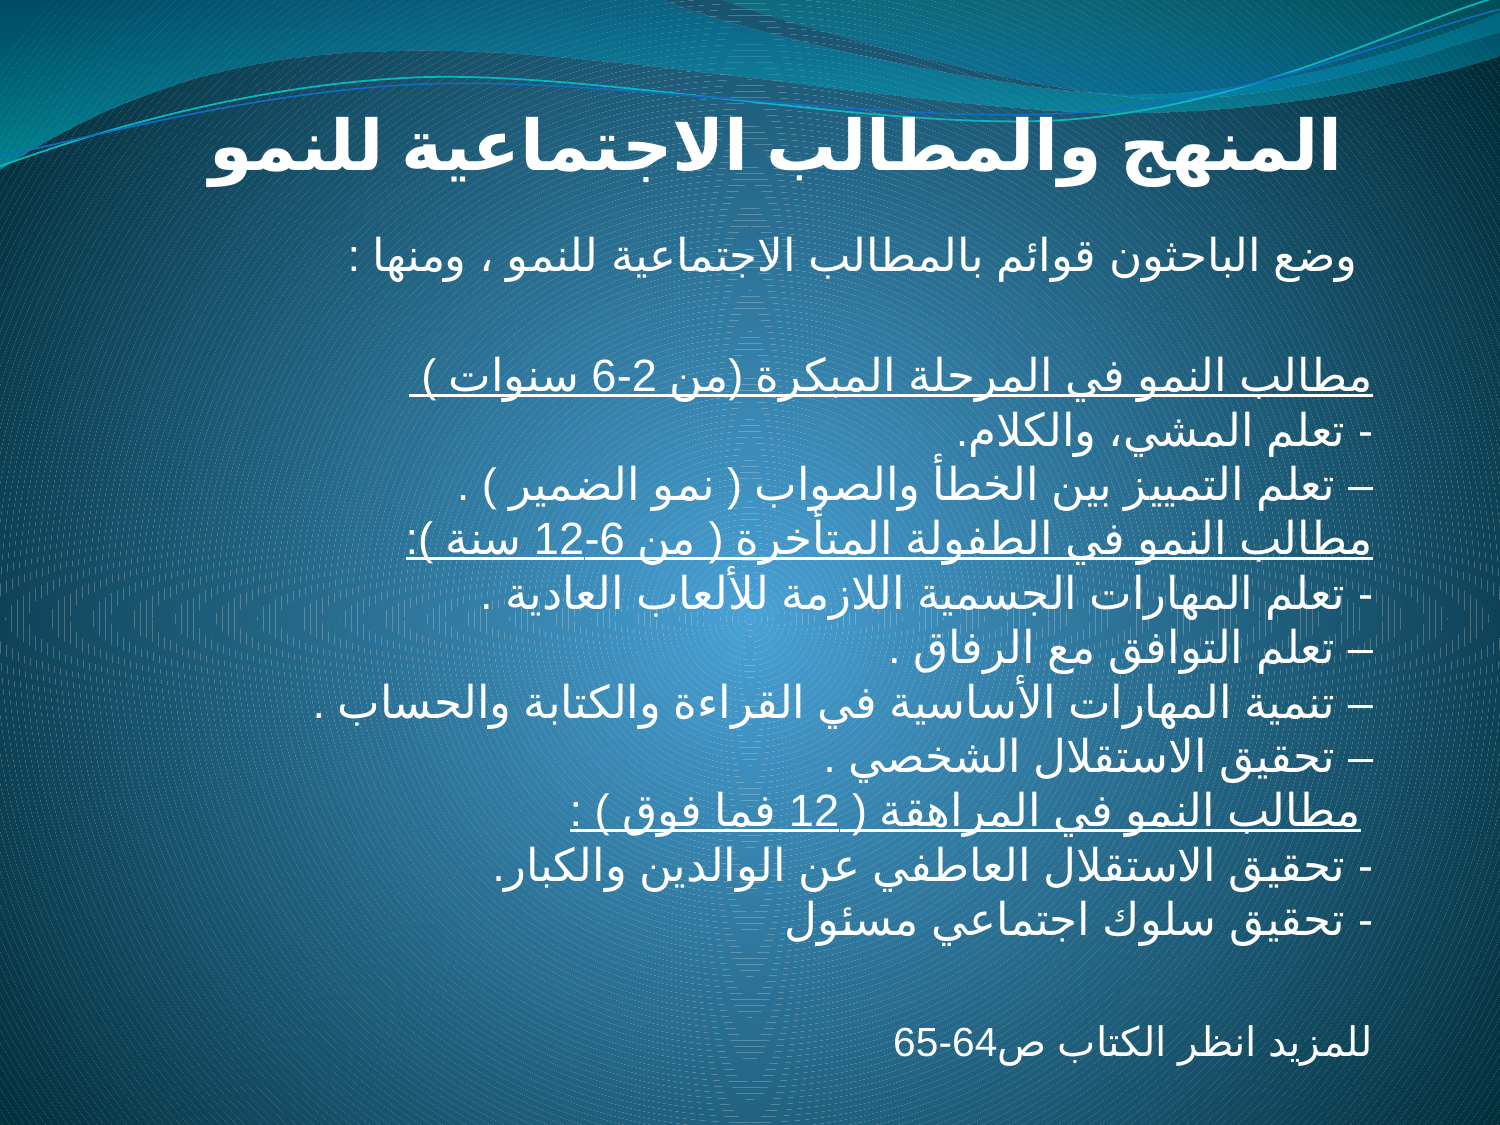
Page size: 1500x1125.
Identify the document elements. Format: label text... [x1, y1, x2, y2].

subtitle وضع الباحثون قوائم بالمطالب الاجتماعية للنمو ، ومنها : مطالب النمو في المرحلة المبكرة (من 2-6 سنوات ) - تعلم المشي، والكلام. – تعلم التمييز بين الخطأ والصواب ( نمو الضمير ) . مطالب النمو في الطفولة المتأخرة ( من 6-12 سنة ): - تعلم المهارات الجسمية اللازمة للألعاب العادية . – تعلم التوافق مع الرفاق . – تنمية المهارات الأساسية في القراءة والكتابة والحساب . – تحقيق الاستقلال الشخصي . مطالب النمو في المراهقة ( 12 فما فوق ) : - تحقيق الاستقلال العاطفي عن الوالدين والكبار. - تحقيق سلوك اجتماعي مسئول للمزيد انظر الكتاب ص64-65 [87, 208, 1376, 1083]
title المنهج والمطالب الاجتماعية للنمو [76, 42, 1365, 185]
